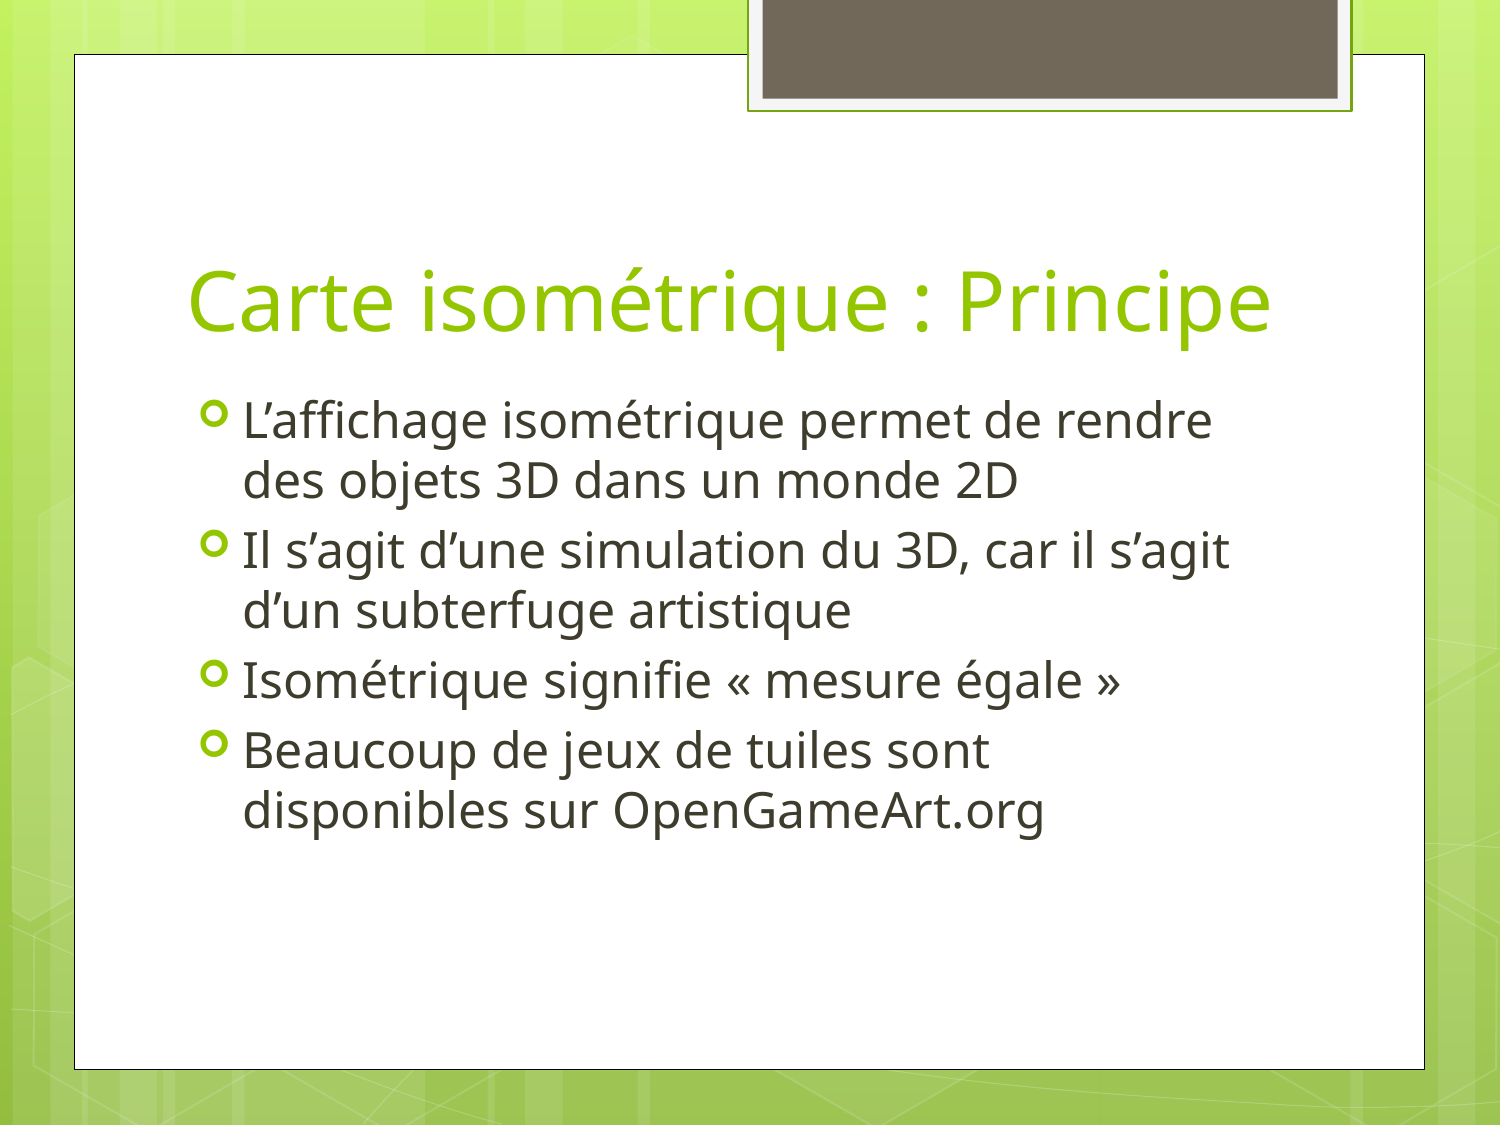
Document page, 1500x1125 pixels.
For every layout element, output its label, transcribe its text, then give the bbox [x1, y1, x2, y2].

title Carte isométrique : Principe [171, 168, 1324, 357]
list L’affichage isométrique permet de rendre des objets 3D dans un monde 2D Il s’agit d’une simulation du 3D, car il s’agit d’un subterfuge artistique Isométrique signifie « mesure égale » Beaucoup de jeux de tuiles sont disponibles sur OpenGameArt.org [171, 381, 1283, 957]
